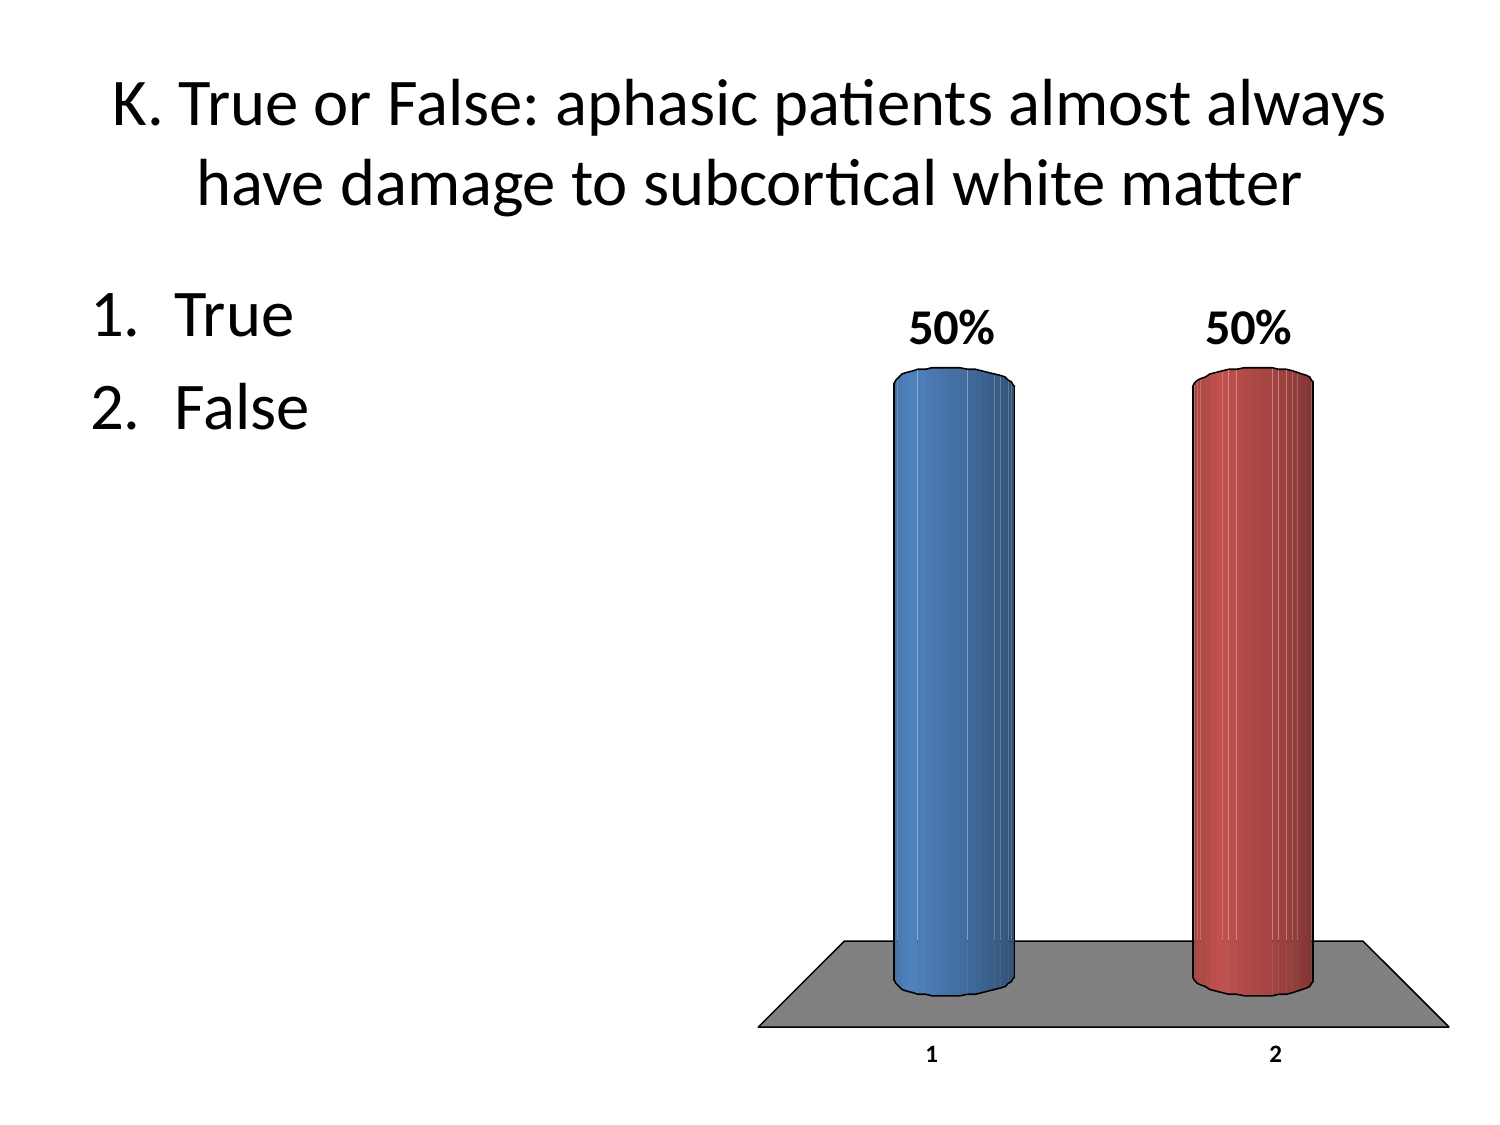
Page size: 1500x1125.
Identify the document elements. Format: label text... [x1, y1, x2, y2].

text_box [739, 270, 1490, 1115]
list True False [75, 262, 750, 1005]
title K. True or False: aphasic patients almost always have damage to subcortical white matter [75, 45, 1425, 233]
